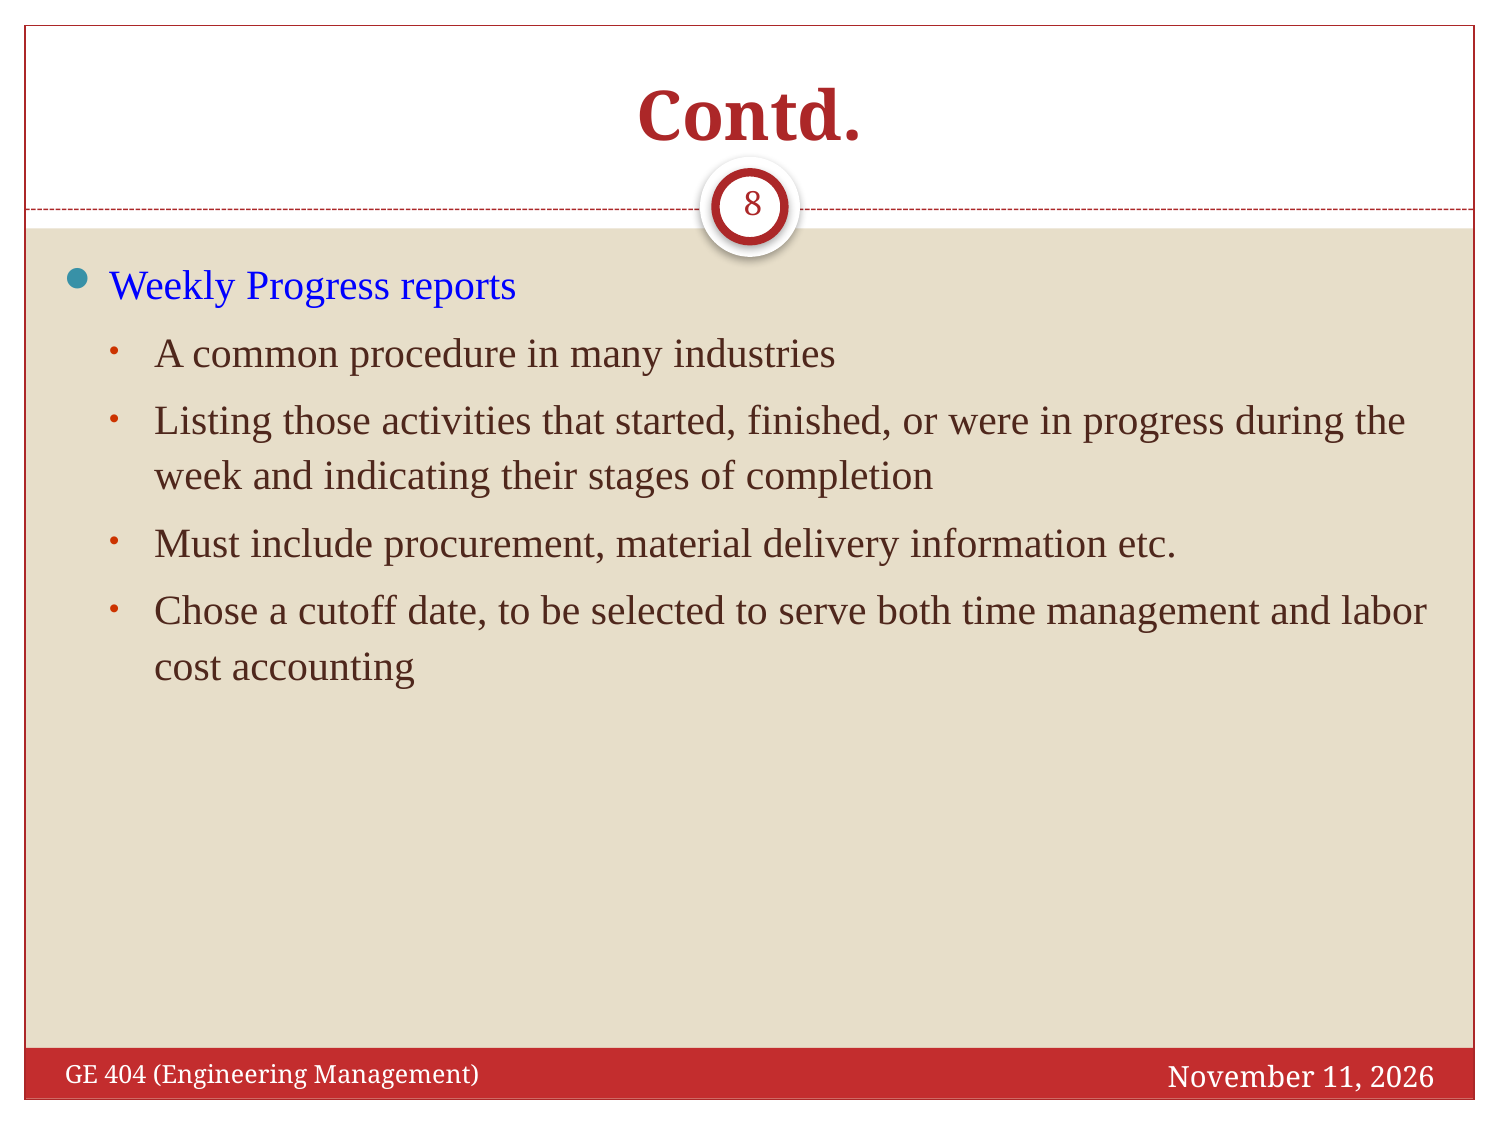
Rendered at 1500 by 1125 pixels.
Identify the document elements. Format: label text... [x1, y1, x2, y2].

slide_number 8 [715, 168, 791, 241]
footer GE 404 (Engineering Management) [50, 1051, 638, 1112]
list Weekly Progress reports A common procedure in many industries Listing those activities that started, finished, or were in progress during the week and indicating their stages of completion Must include procurement, material delivery information etc. Chose a cutoff date, to be selected to serve both time management and labor cost accounting [49, 250, 1445, 1001]
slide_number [950, 1050, 1450, 1111]
title Contd. [49, 37, 1450, 162]
